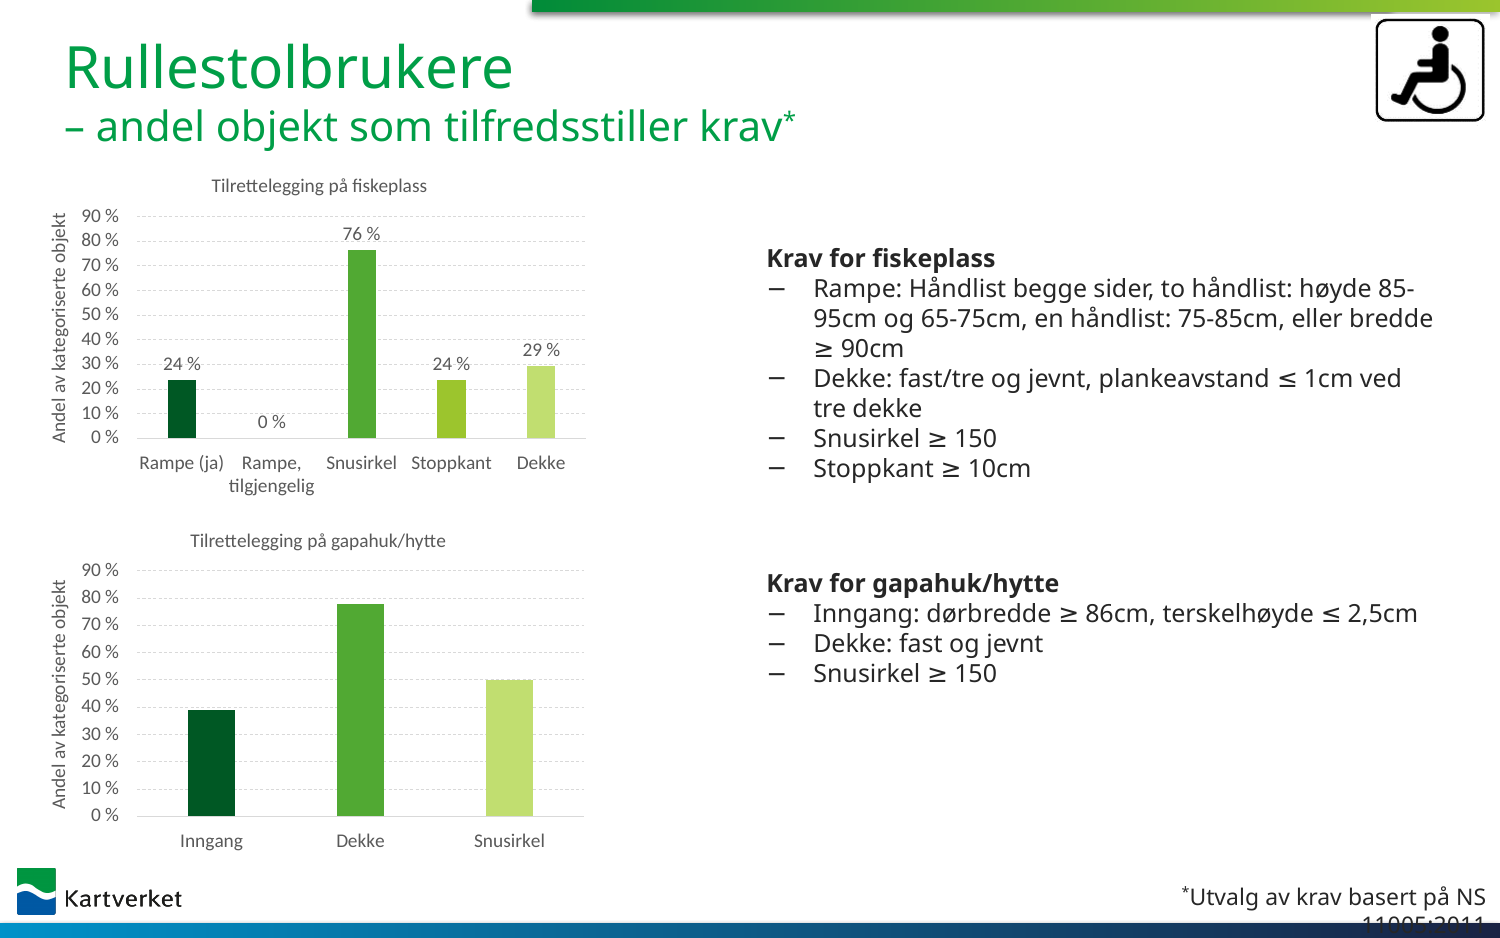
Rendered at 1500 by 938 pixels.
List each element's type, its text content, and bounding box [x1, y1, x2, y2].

text_box Rullestolbrukere – andel objekt som tilfredsstiller krav* [49, 29, 1431, 158]
picture [41, 520, 596, 859]
picture [1371, 13, 1491, 127]
text_box Krav for gapahuk/hytte Inngang: dørbredde ≥ 86cm, terskelhøyde ≤ 2,5cm Dekke: fast og jevnt Snusirkel ≥ 150 [751, 560, 1452, 695]
text_box *Utvalg av krav basert på NS 11005:2011 [1068, 873, 1500, 938]
text_box Krav for fiskeplass Rampe: Håndlist begge sider, to håndlist: høyde 85-95cm og 65-75cm, en håndlist: 75-85cm, eller bredde ≥ 90cm Dekke: fast/tre og jevnt, plankeavstand ≤ 1cm ved tre dekke Snusirkel ≥ 150 Stoppkant ≥ 10cm [751, 235, 1452, 490]
picture [41, 166, 598, 505]
